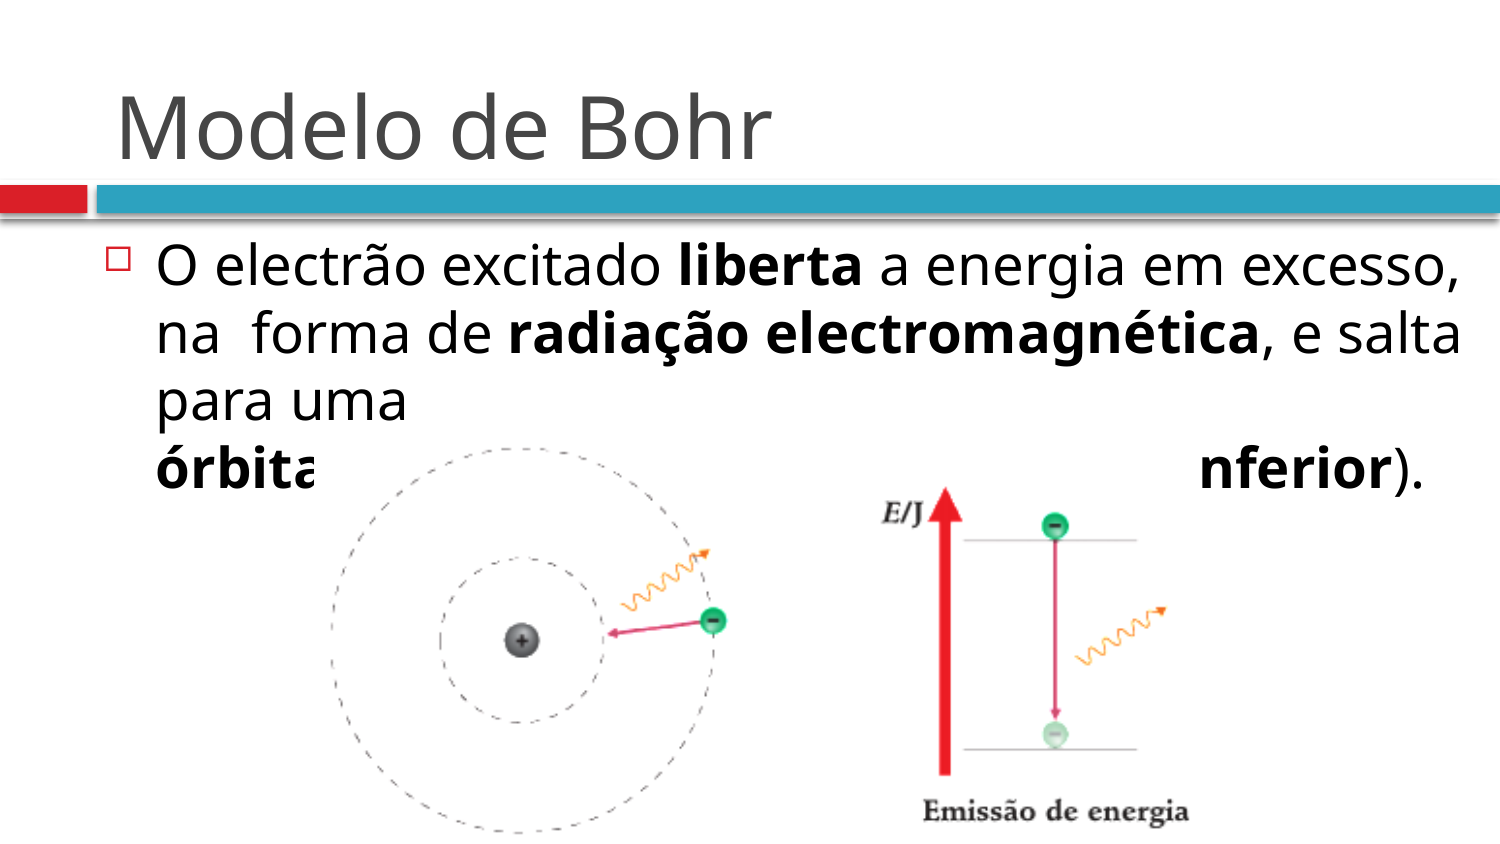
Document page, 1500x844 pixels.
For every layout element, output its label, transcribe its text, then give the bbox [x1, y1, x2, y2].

picture [314, 436, 1200, 844]
title Modelo de Bohr [99, 19, 1438, 185]
list O electrão excitado liberta a energia em excesso, na forma de radiação electromagnética, e salta para uma órbita mais interna (nível de energia inferior). [88, 221, 1489, 759]
